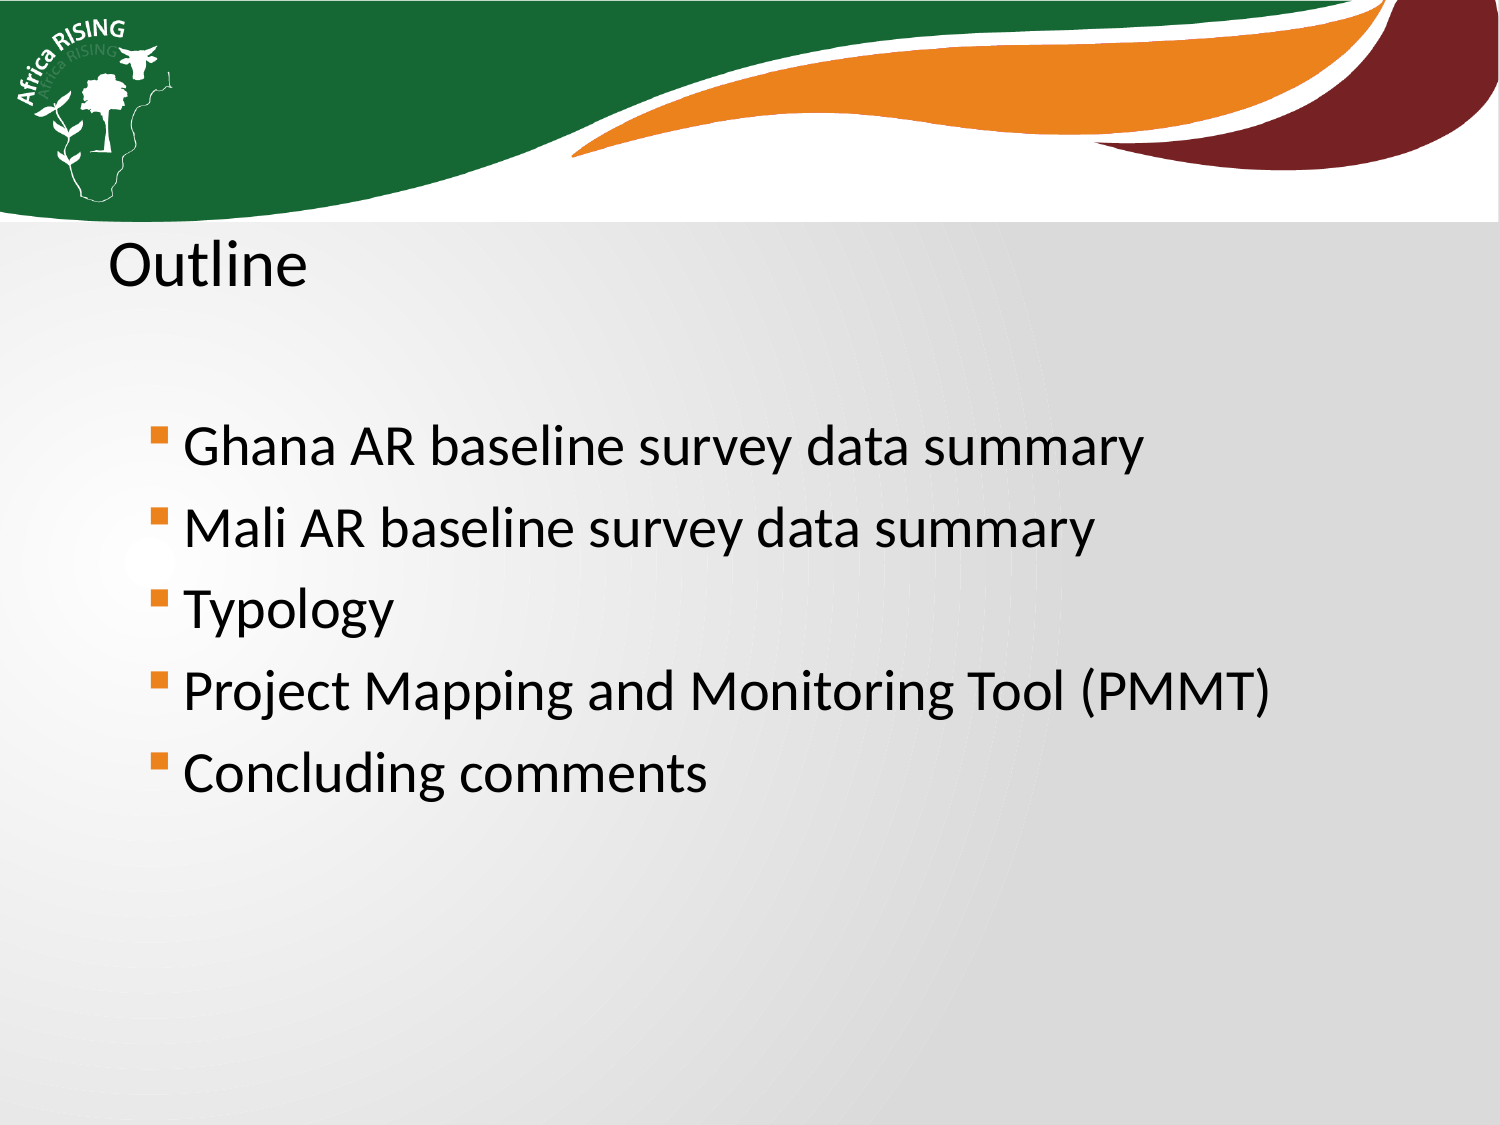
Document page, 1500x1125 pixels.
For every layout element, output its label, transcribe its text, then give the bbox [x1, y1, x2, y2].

list Ghana AR baseline survey data summary Mali AR baseline survey data summary Typology Project Mapping and Monitoring Tool (PMMT) Concluding comments [112, 399, 1350, 913]
picture [0, 0, 1499, 222]
list Outline [75, 212, 1325, 338]
